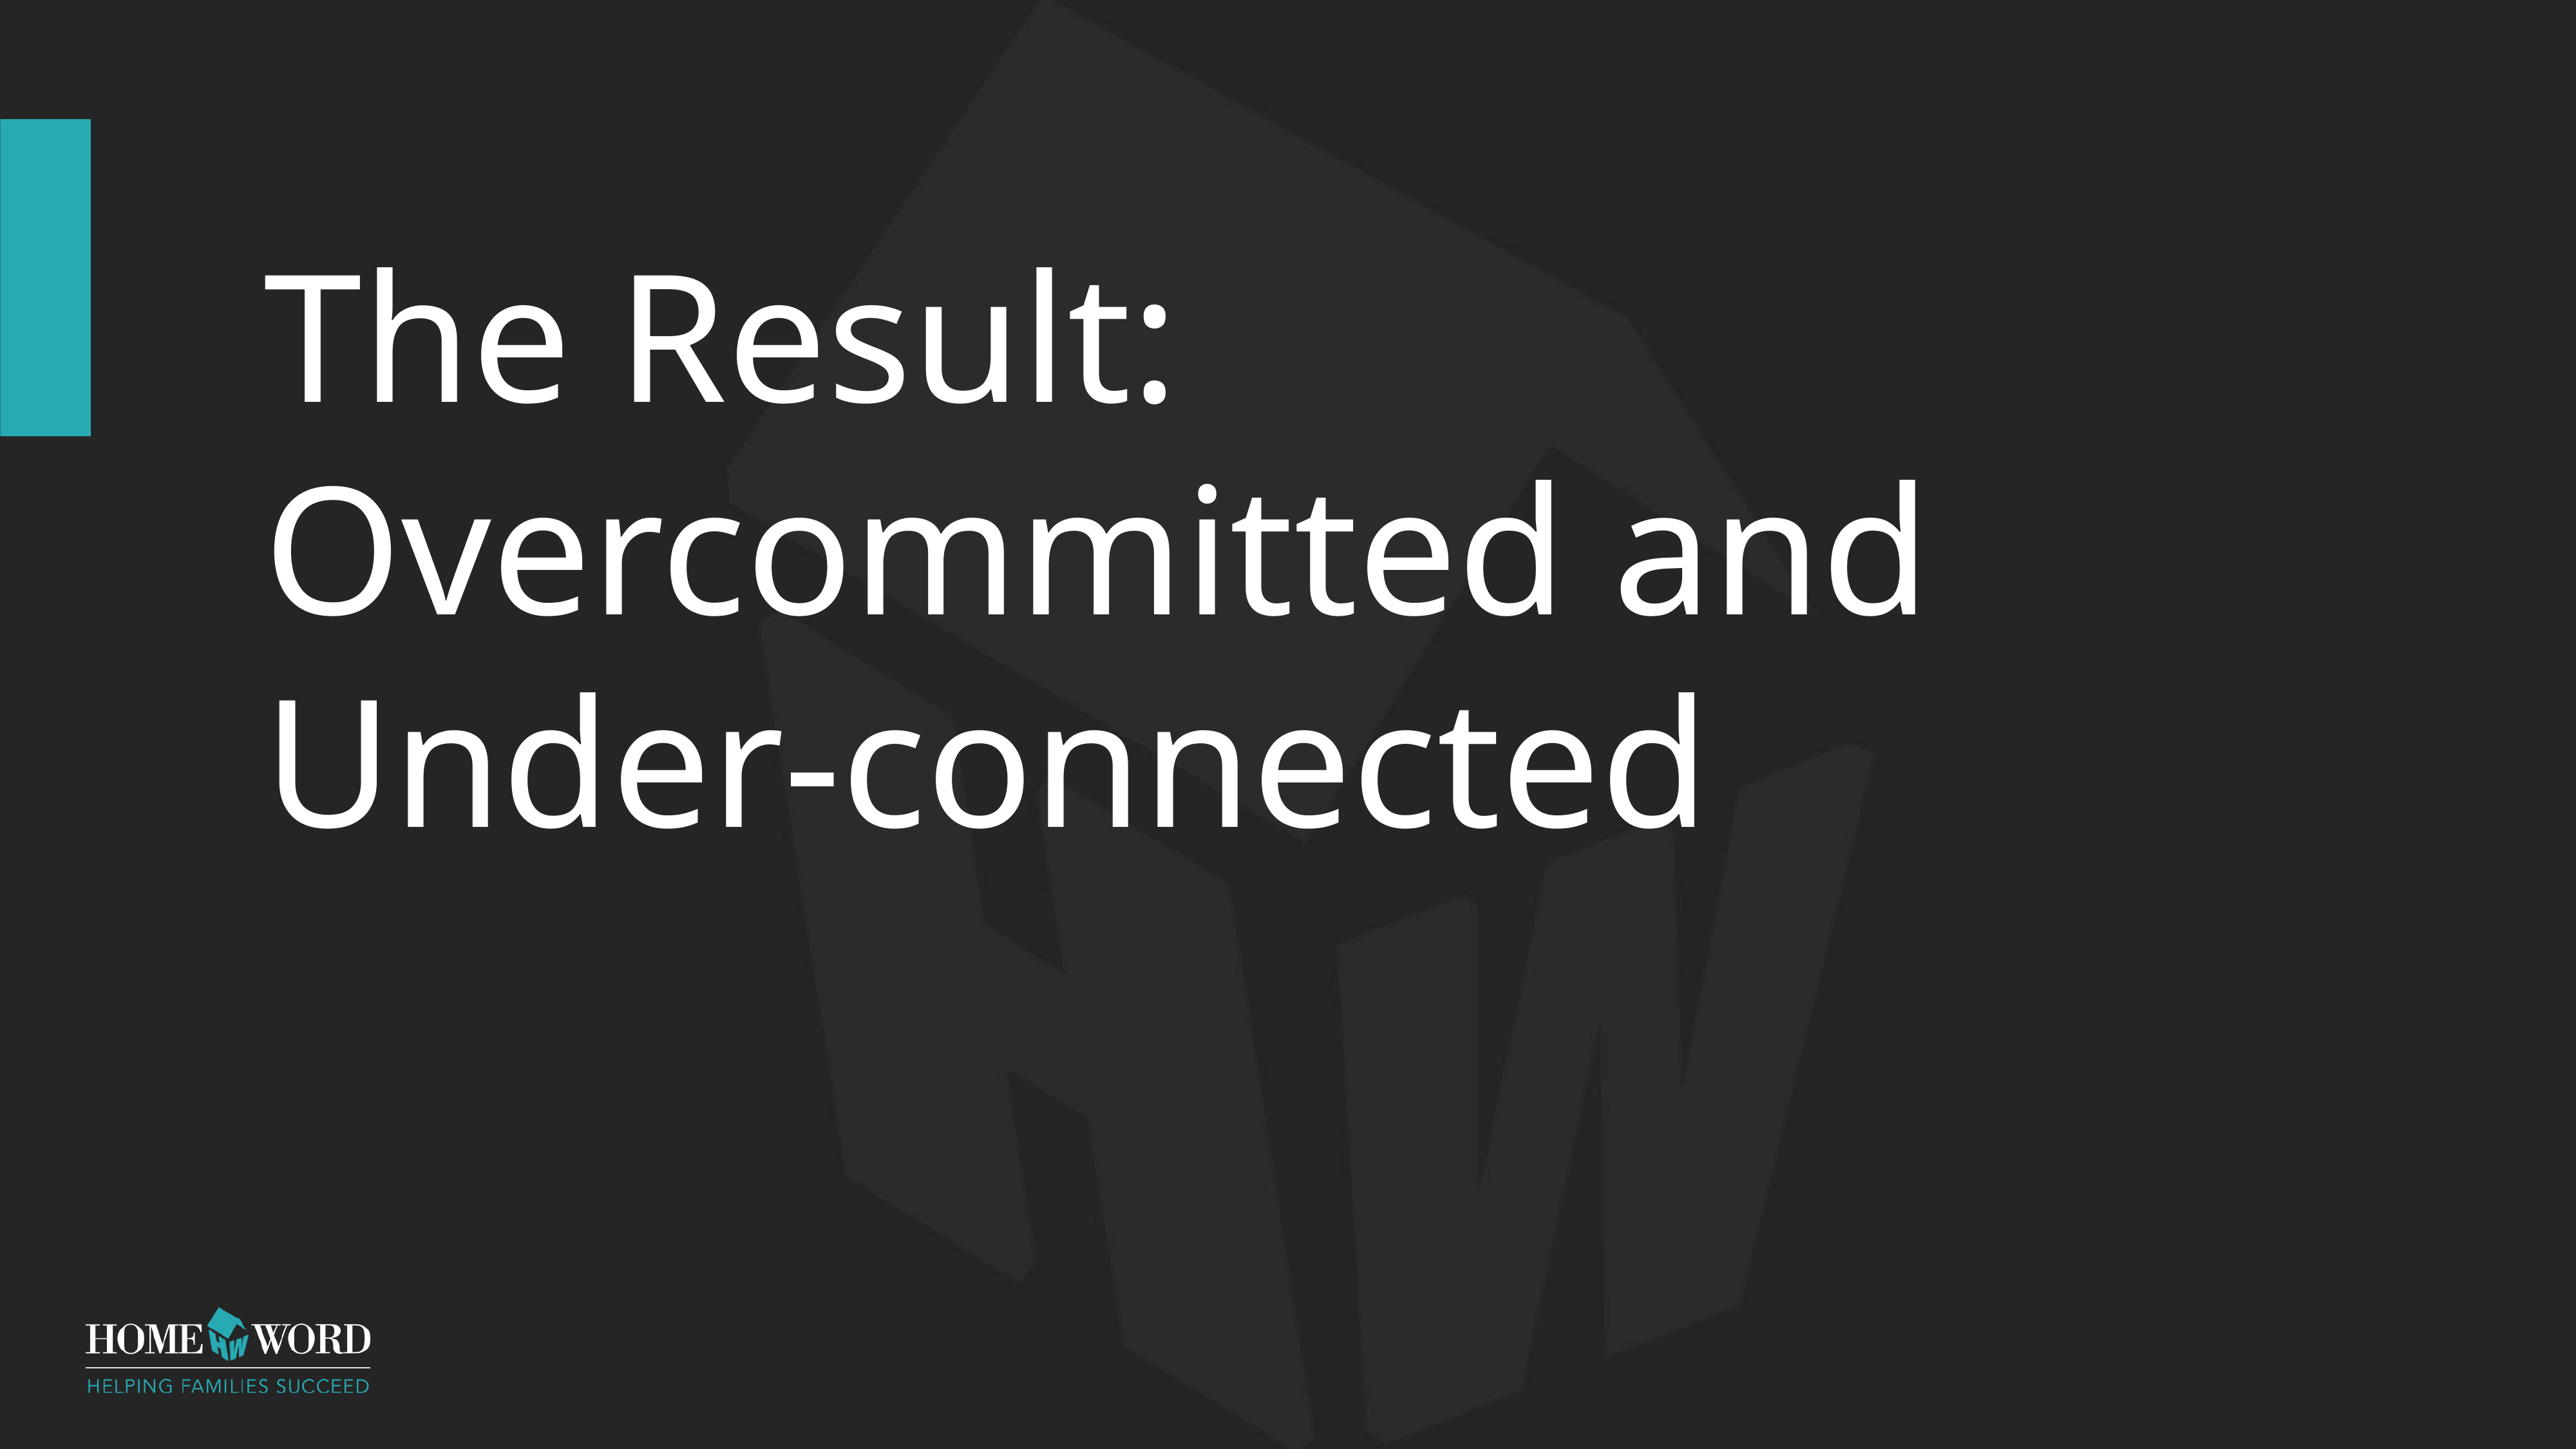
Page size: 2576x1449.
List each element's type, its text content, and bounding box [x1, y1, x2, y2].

title The Result: Overcommitted and Under-connected [258, 219, 2210, 970]
picture [0, 0, 2576, 1449]
